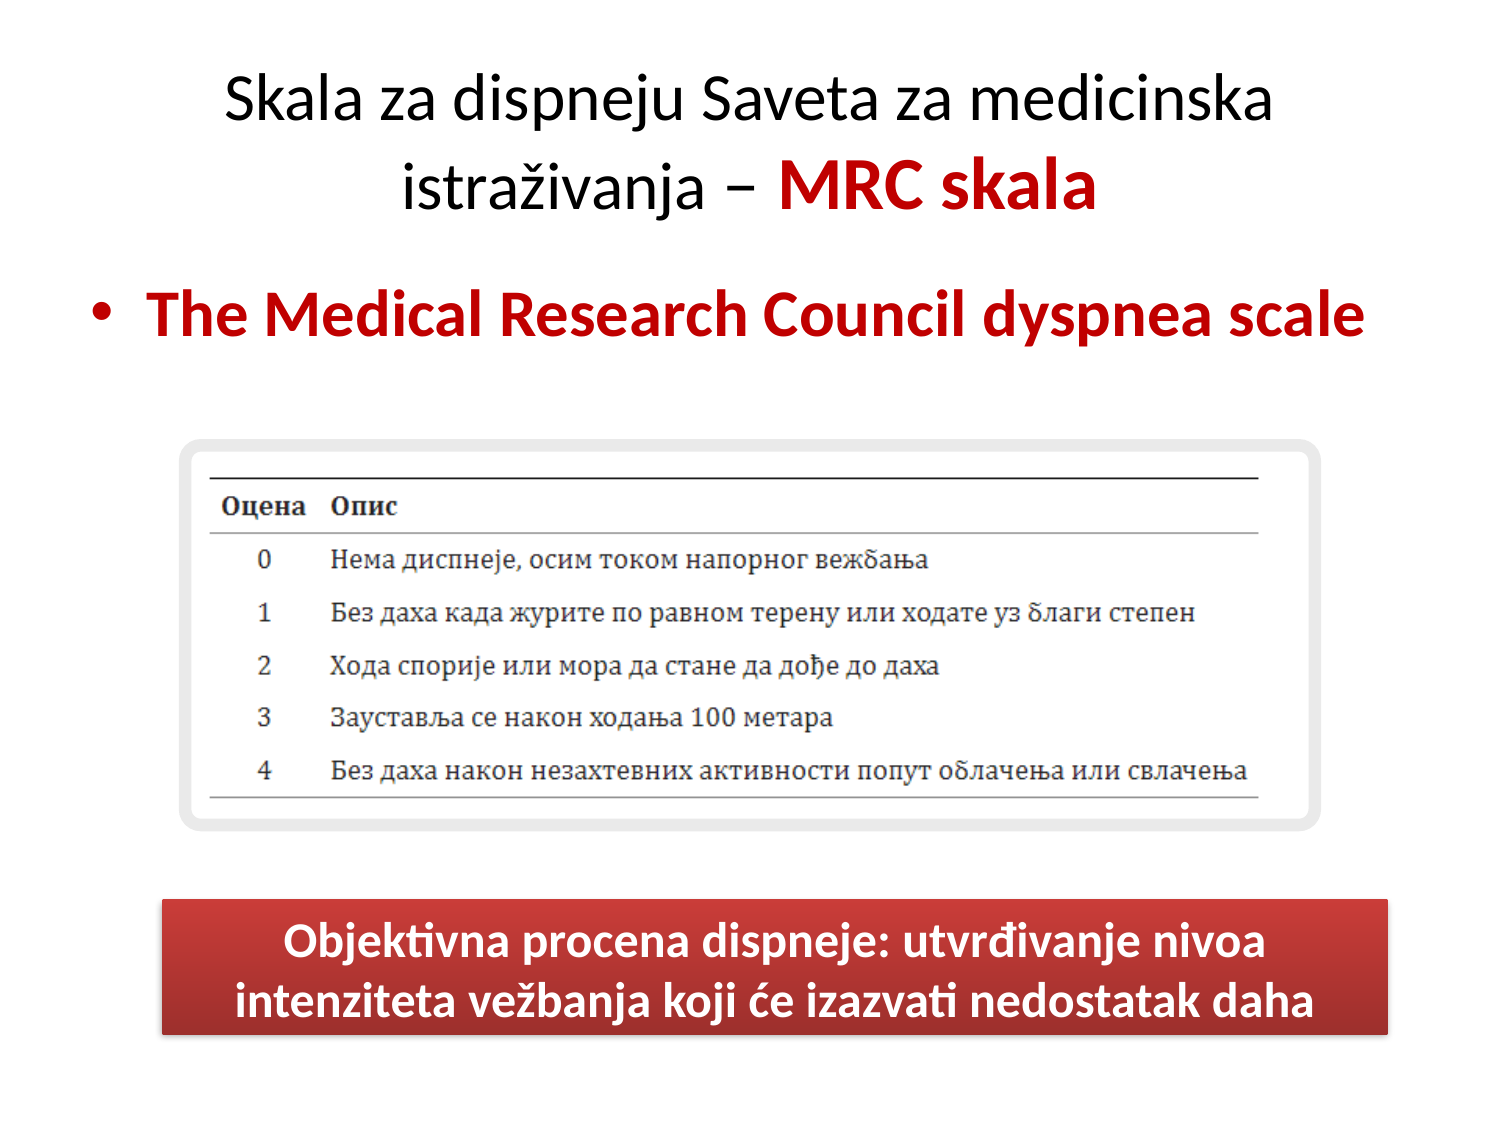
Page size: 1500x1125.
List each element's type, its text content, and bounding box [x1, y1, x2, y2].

text_box Objektivna procena dispneje: utvrđivanje nivoa intenziteta vežbanja koji će izazvati nedostatak daha [162, 899, 1388, 1035]
picture [184, 445, 1316, 826]
title Skala za dispneju Saveta za medicinska istraživanja – MRC skala [75, 45, 1425, 233]
list The Medical Research Council dyspnea scale [75, 262, 1425, 1005]
